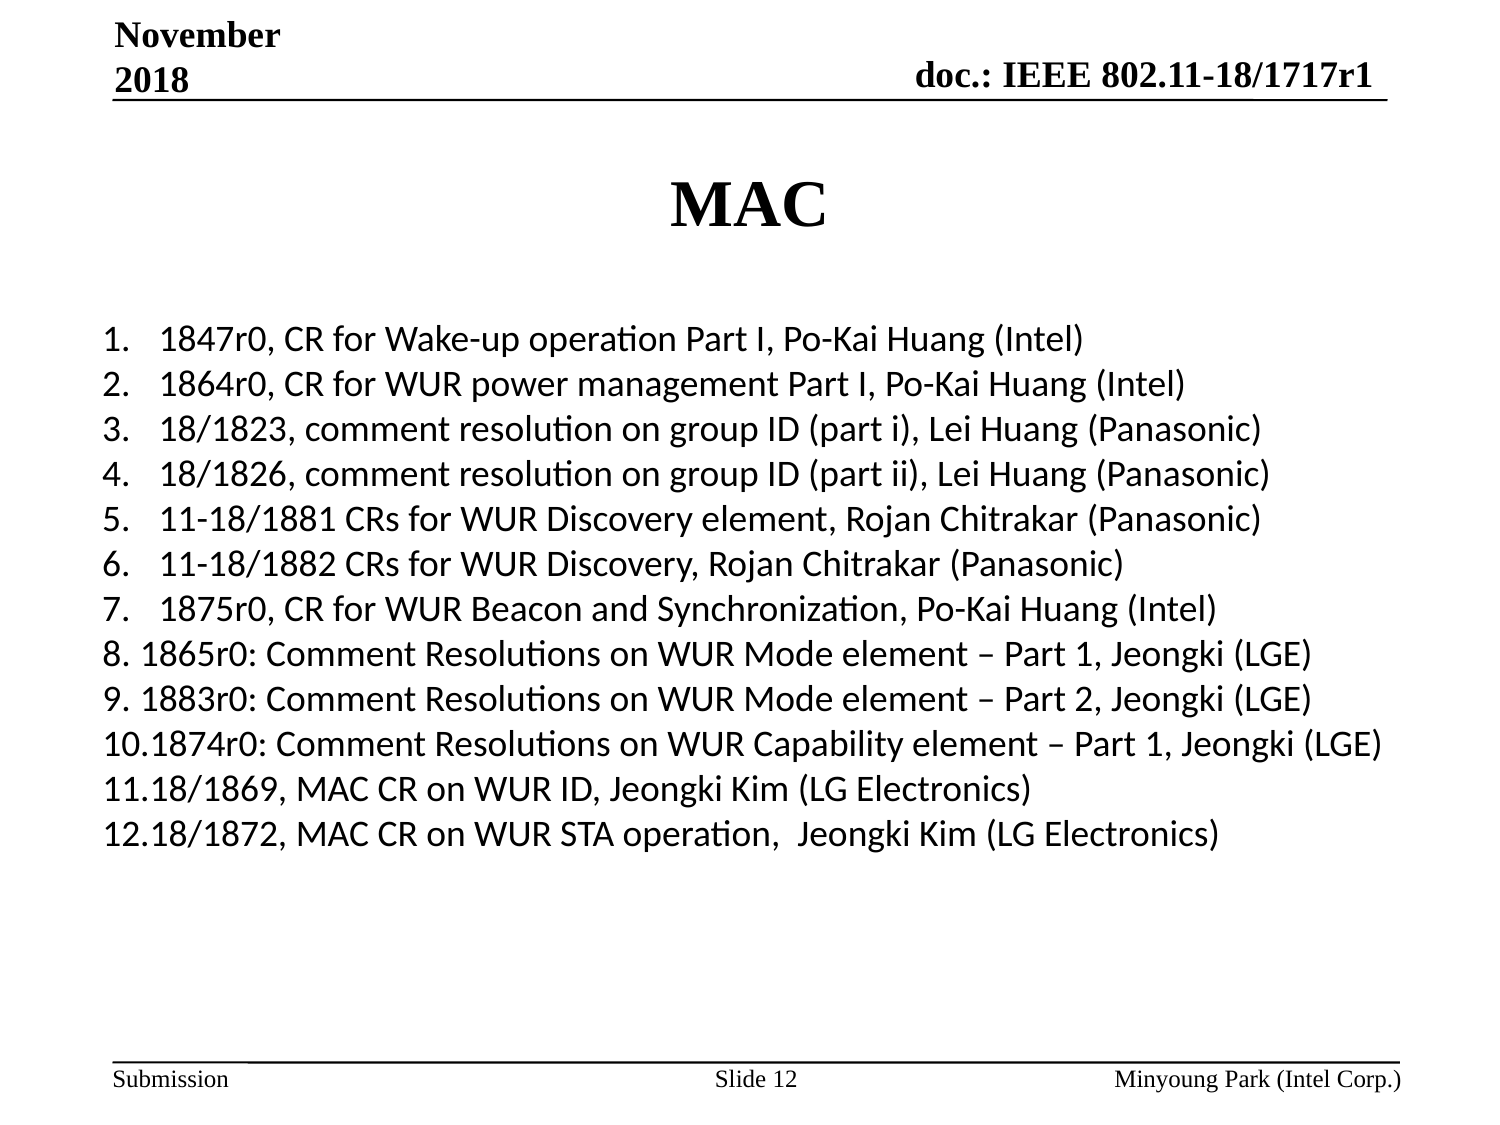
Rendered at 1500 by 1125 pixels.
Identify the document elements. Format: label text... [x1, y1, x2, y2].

footer Minyoung Park (Intel Corp.) [949, 1061, 1402, 1093]
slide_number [114, 54, 335, 101]
title MAC [112, 112, 1388, 288]
slide_number Slide 12 [712, 1061, 800, 1093]
text_box 1847r0, CR for Wake-up operation Part I, Po-Kai Huang (Intel) 1864r0, CR for WUR power management Part I, Po-Kai Huang (Intel) 18/1823, comment resolution on group ID (part i), Lei Huang (Panasonic) 18/1826, comment resolution on group ID (part ii), Lei Huang (Panasonic) 11-18/1881 CRs for WUR Discovery element, Rojan Chitrakar (Panasonic) 11-18/1882 CRs for WUR Discovery, Rojan Chitrakar (Panasonic) 1875r0, CR for WUR Beacon and Synchronization, Po-Kai Huang (Intel) 1865r0: Comment Resolutions on WUR Mode element – Part 1, Jeongki (LGE) 1883r0: Comment Resolutions on WUR Mode element – Part 2, Jeongki (LGE) 1874r0: Comment Resolutions on WUR Capability element – Part 1, Jeongki (LGE) 18/1869, MAC CR on WUR ID, Jeongki Kim (LG Electronics) 18/1872, MAC CR on WUR STA operation, Jeongki Kim (LG Electronics) [31, 306, 1469, 861]
